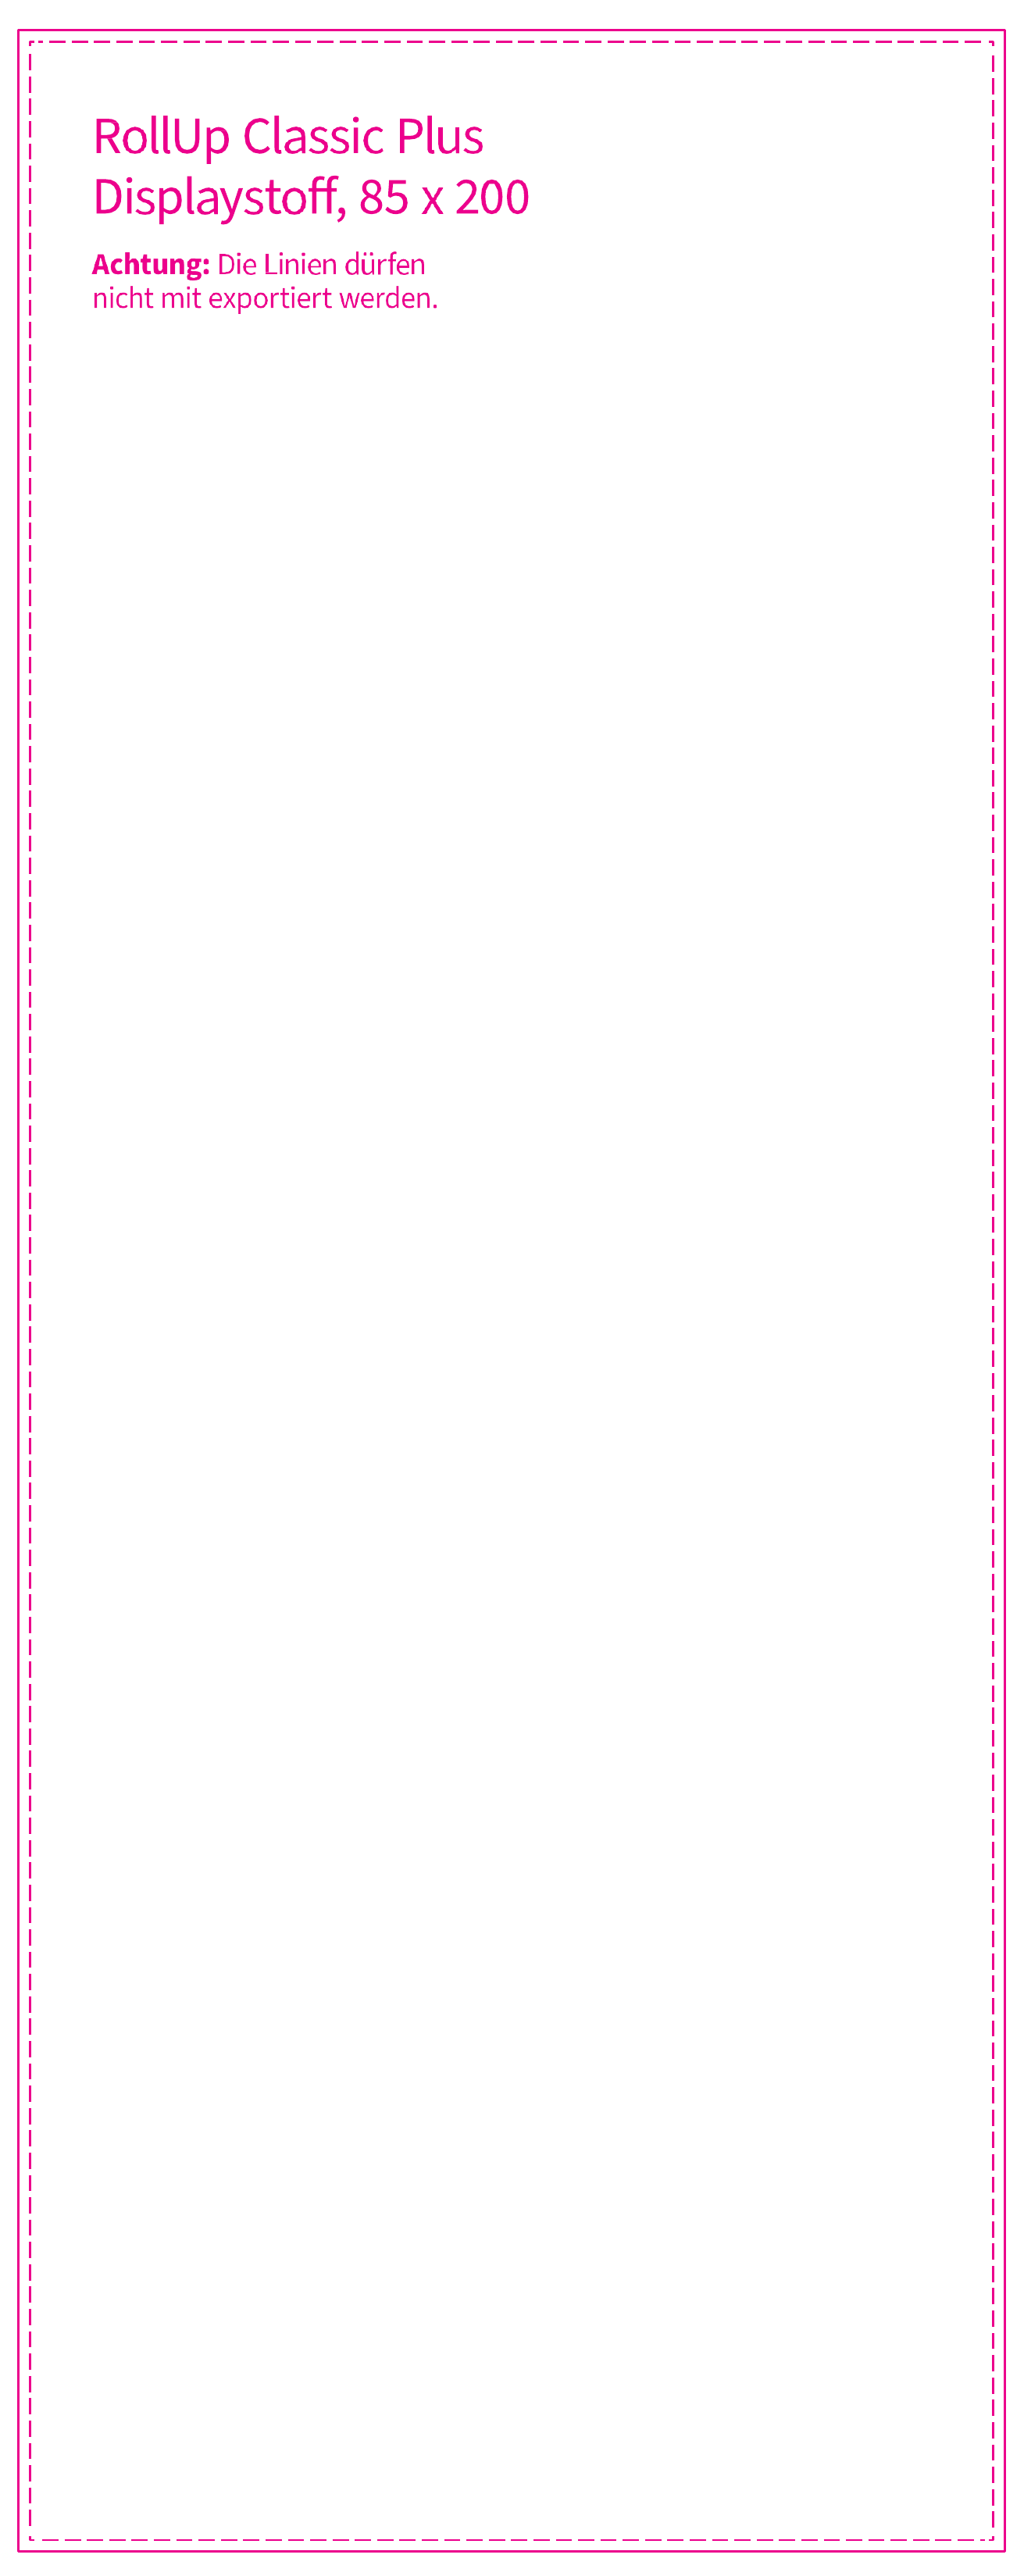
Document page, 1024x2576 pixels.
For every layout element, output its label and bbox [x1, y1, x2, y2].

text_box [17, 28, 1007, 2553]
